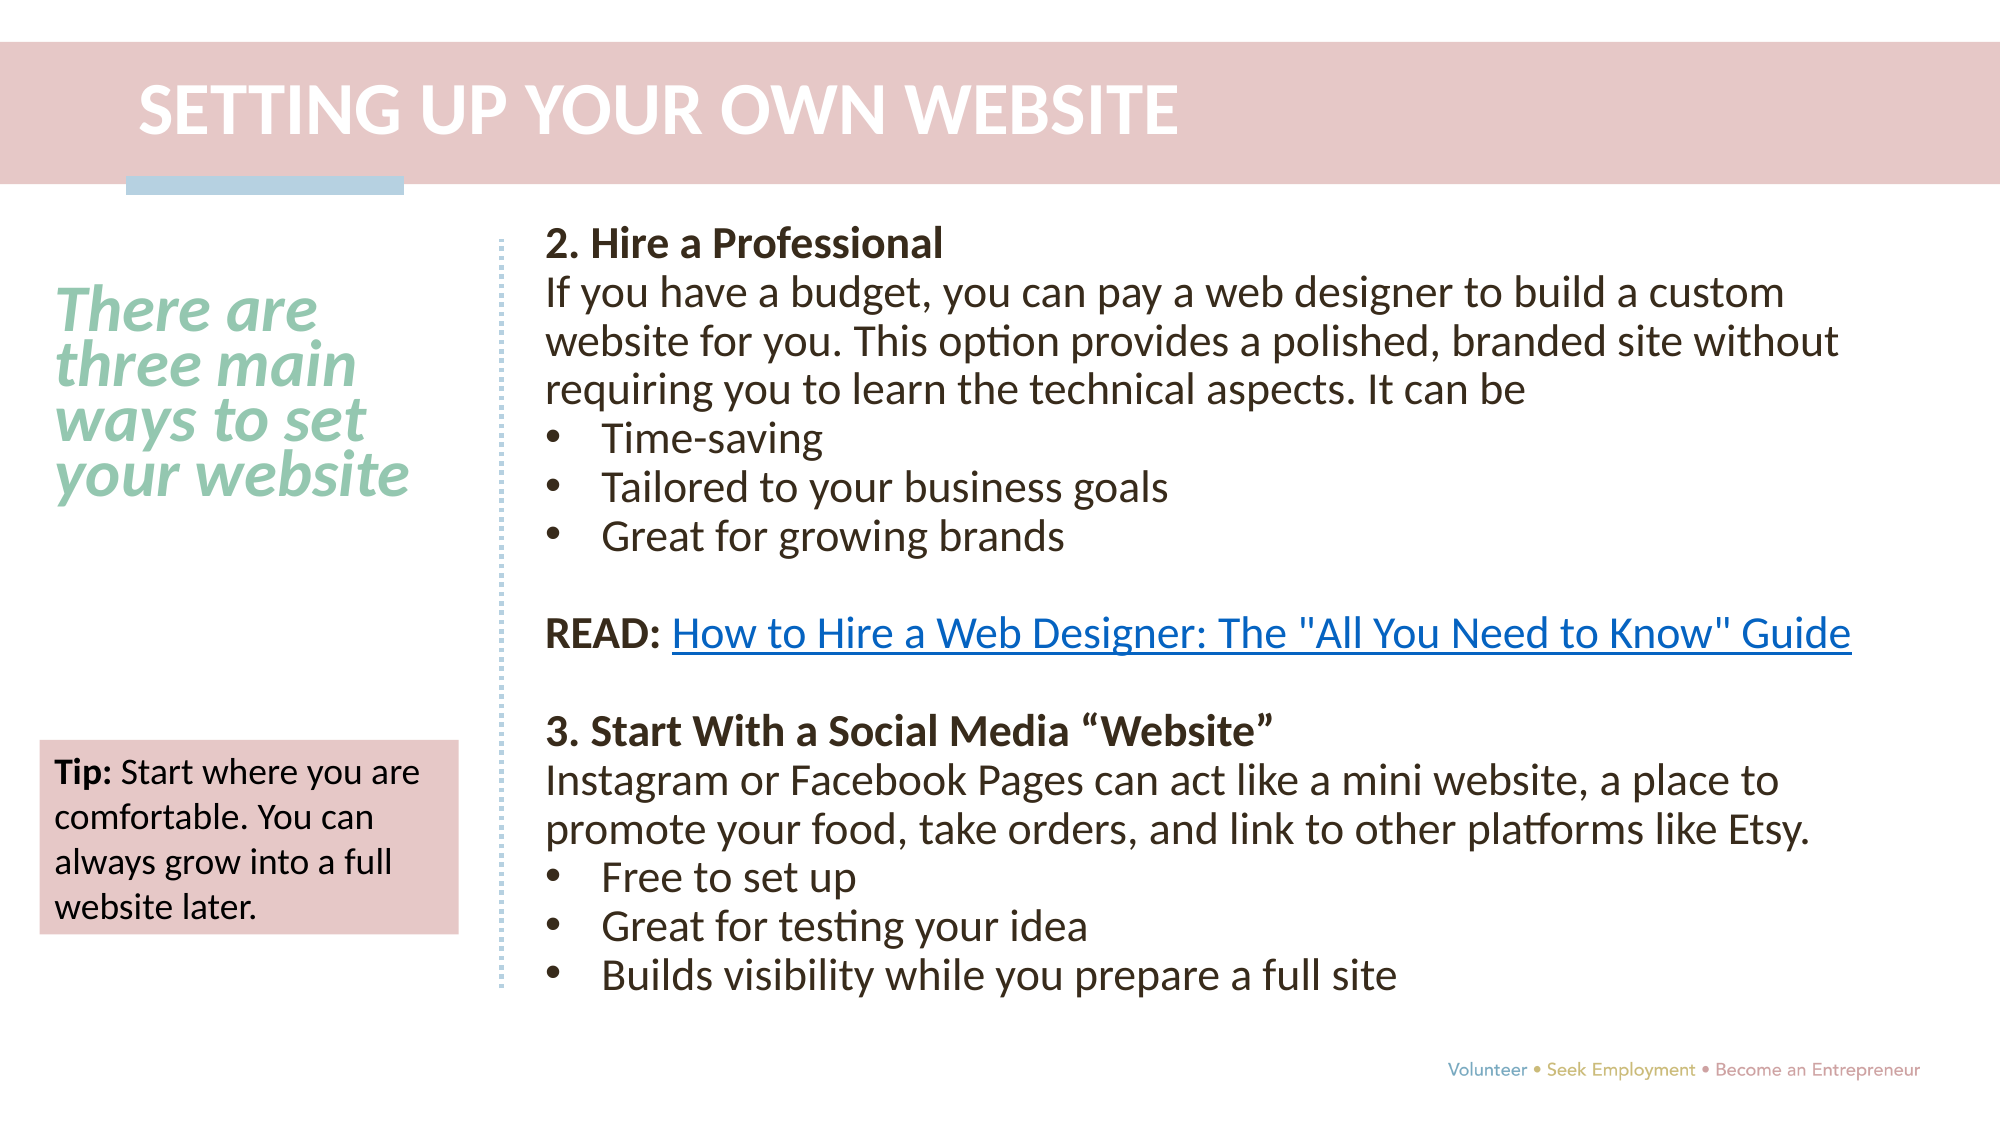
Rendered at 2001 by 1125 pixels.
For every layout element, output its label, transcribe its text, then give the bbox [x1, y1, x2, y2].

text_box Tip: Start where you are comfortable. You can always grow into a full website later. [39, 739, 459, 935]
list SETTING UP YOUR OWN WEBSITE [123, 51, 1913, 170]
picture [1418, 1046, 1971, 1103]
list There are three main ways to set your website [39, 282, 501, 672]
text_box 2. Hire a Professional If you have a budget, you can pay a web designer to build a custom website for you. This option provides a polished, branded site without requiring you to learn the technical aspects. It can be Time-saving Tailored to your business goals Great for growing brands READ: How to Hire a Web Designer: The "All You Need to Know" Guide 3. Start With a Social Media “Website” Instagram or Facebook Pages can act like a mini website, a place to promote your food, take orders, and link to other platforms like Etsy. Free to set up Great for testing your idea Builds visibility while you prepare a full site [530, 211, 1913, 688]
